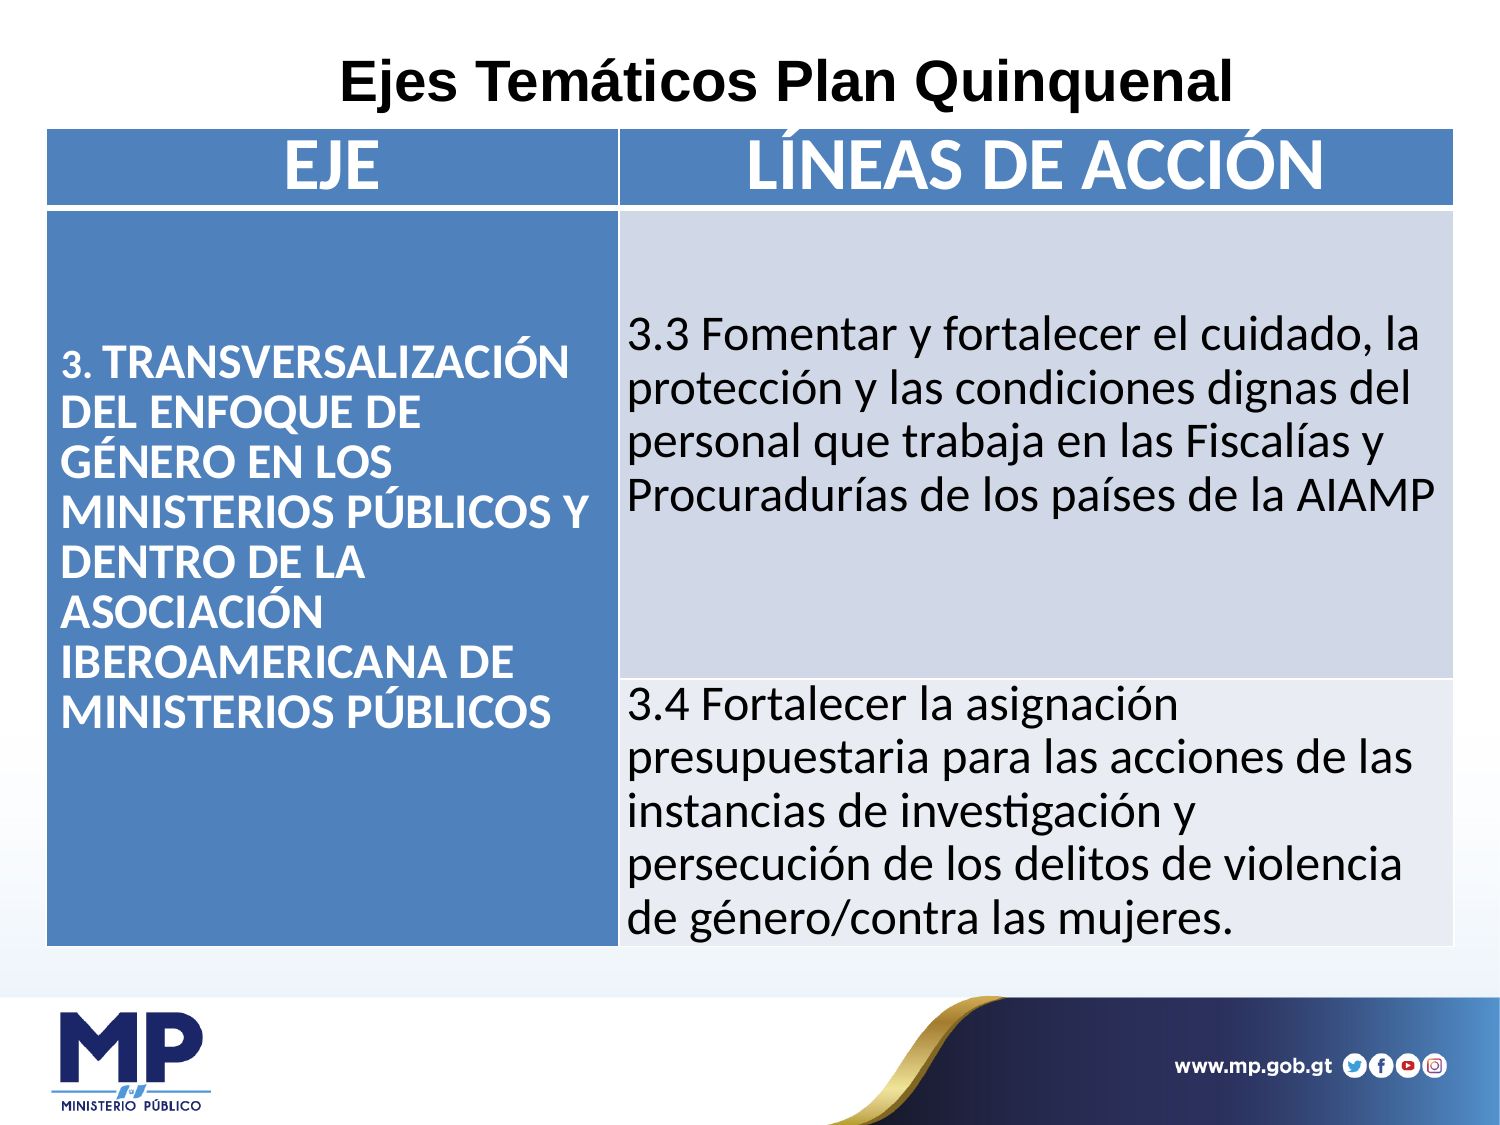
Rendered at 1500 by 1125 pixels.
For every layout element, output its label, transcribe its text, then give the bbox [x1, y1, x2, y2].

picture [0, 0, 1500, 1125]
table_header EJE [47, 129, 618, 205]
title Ejes Temáticos Plan Quinquenal [100, 30, 1475, 126]
table_cell 3.3 Fomentar y fortalecer el cuidado, la protección y las condiciones dignas del personal que trabaja en las Fiscalías y Procuradurías de los países de la AIAMP [620, 211, 1453, 678]
table_cell 3.4 Fortalecer la asignación presupuestaria para las acciones de las instancias de investigación y persecución de los delitos de violencia de género/contra las mujeres. [620, 680, 1453, 946]
table_cell 3. TRANSVERSALIZACIÓN DEL ENFOQUE DE GÉNERO EN LOS MINISTERIOS PÚBLICOS Y DENTRO DE LA ASOCIACIÓN IBEROAMERICANA DE MINISTERIOS PÚBLICOS [47, 211, 618, 946]
table_header LÍNEAS DE ACCIÓN [620, 129, 1453, 205]
